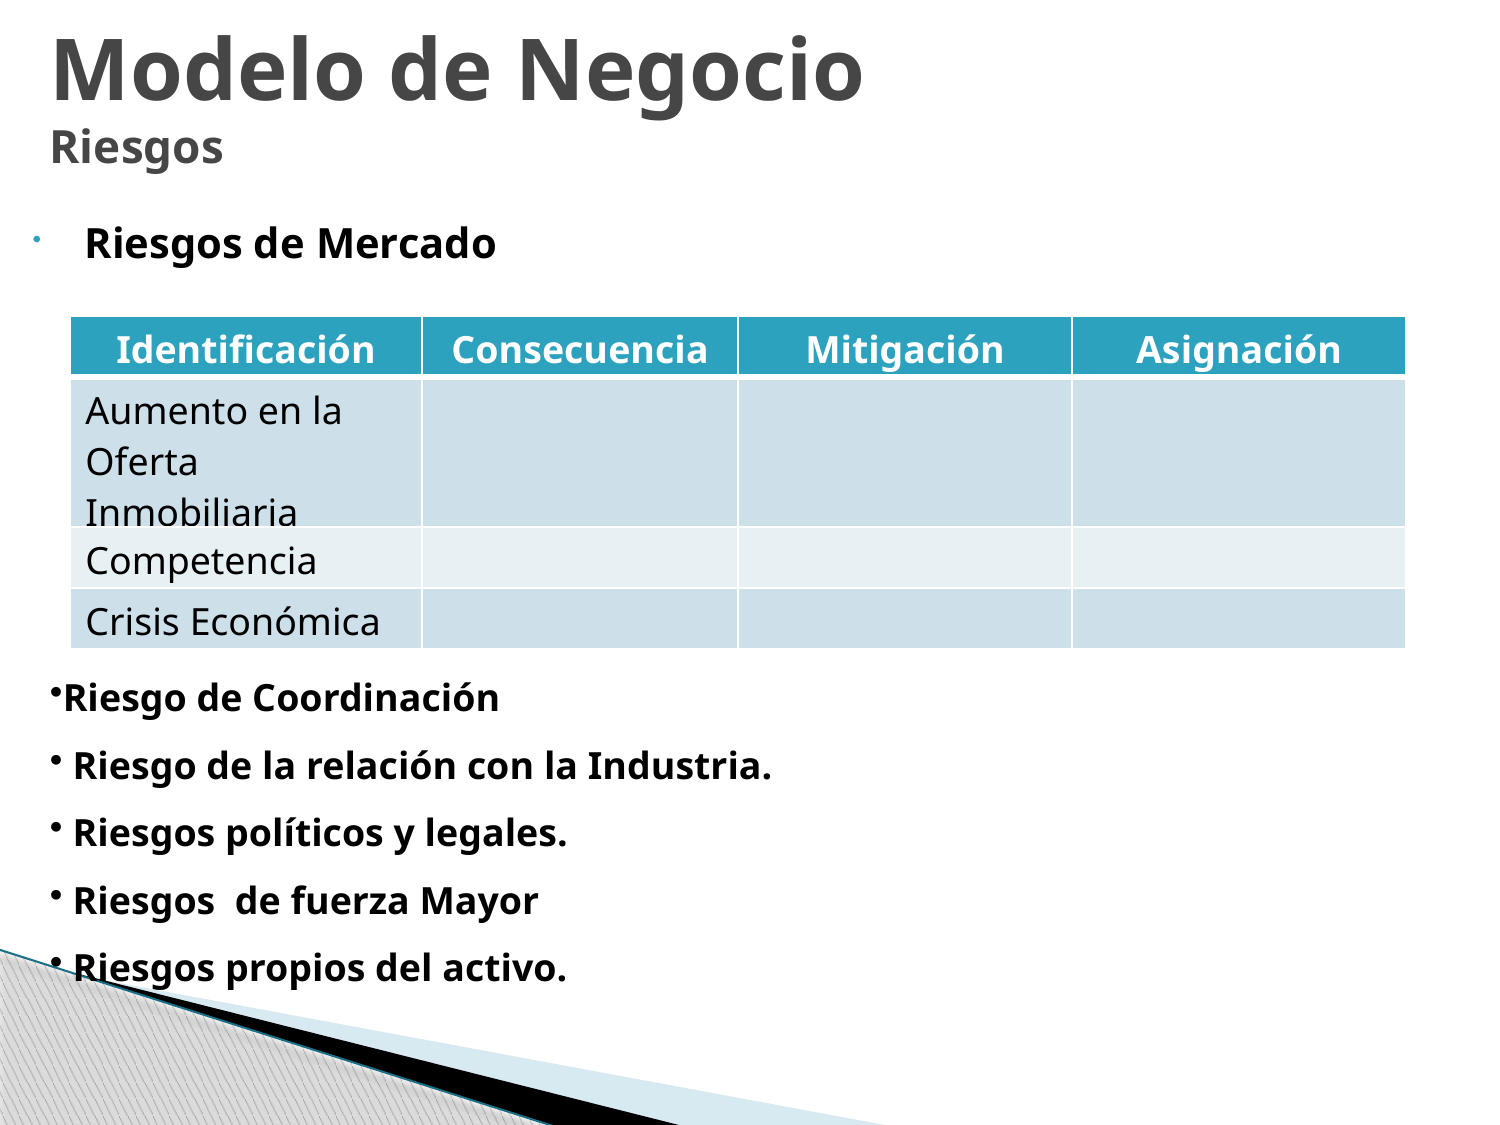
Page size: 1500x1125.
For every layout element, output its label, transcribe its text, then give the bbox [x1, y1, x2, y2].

table_cell [739, 380, 1071, 526]
table_cell [1073, 528, 1405, 587]
list Riesgos de Mercado [0, 0, 1350, 557]
table_cell [423, 528, 737, 587]
table_cell [1073, 589, 1405, 648]
table_cell [423, 589, 737, 644]
text_box Riesgo de Coordinación Riesgo de la relación con la Industria. Riesgos políticos y legales. Riesgos de fuerza Mayor Riesgos propios del activo. [35, 644, 1090, 997]
table_header Mitigación [739, 317, 1071, 374]
table_header Asignación [1073, 317, 1405, 374]
table_header Consecuencia [423, 317, 737, 374]
table_header Identificación [71, 317, 421, 374]
table_cell [423, 380, 737, 526]
table_cell [1073, 380, 1405, 526]
text_box Modelo de Negocio Riesgos [35, 0, 1386, 188]
table_cell Crisis Económica [71, 589, 421, 644]
table_cell Aumento en la Oferta Inmobiliaria [71, 380, 421, 526]
table_cell [739, 528, 1071, 587]
table_cell [739, 589, 1071, 644]
table_cell Competencia [71, 528, 421, 587]
